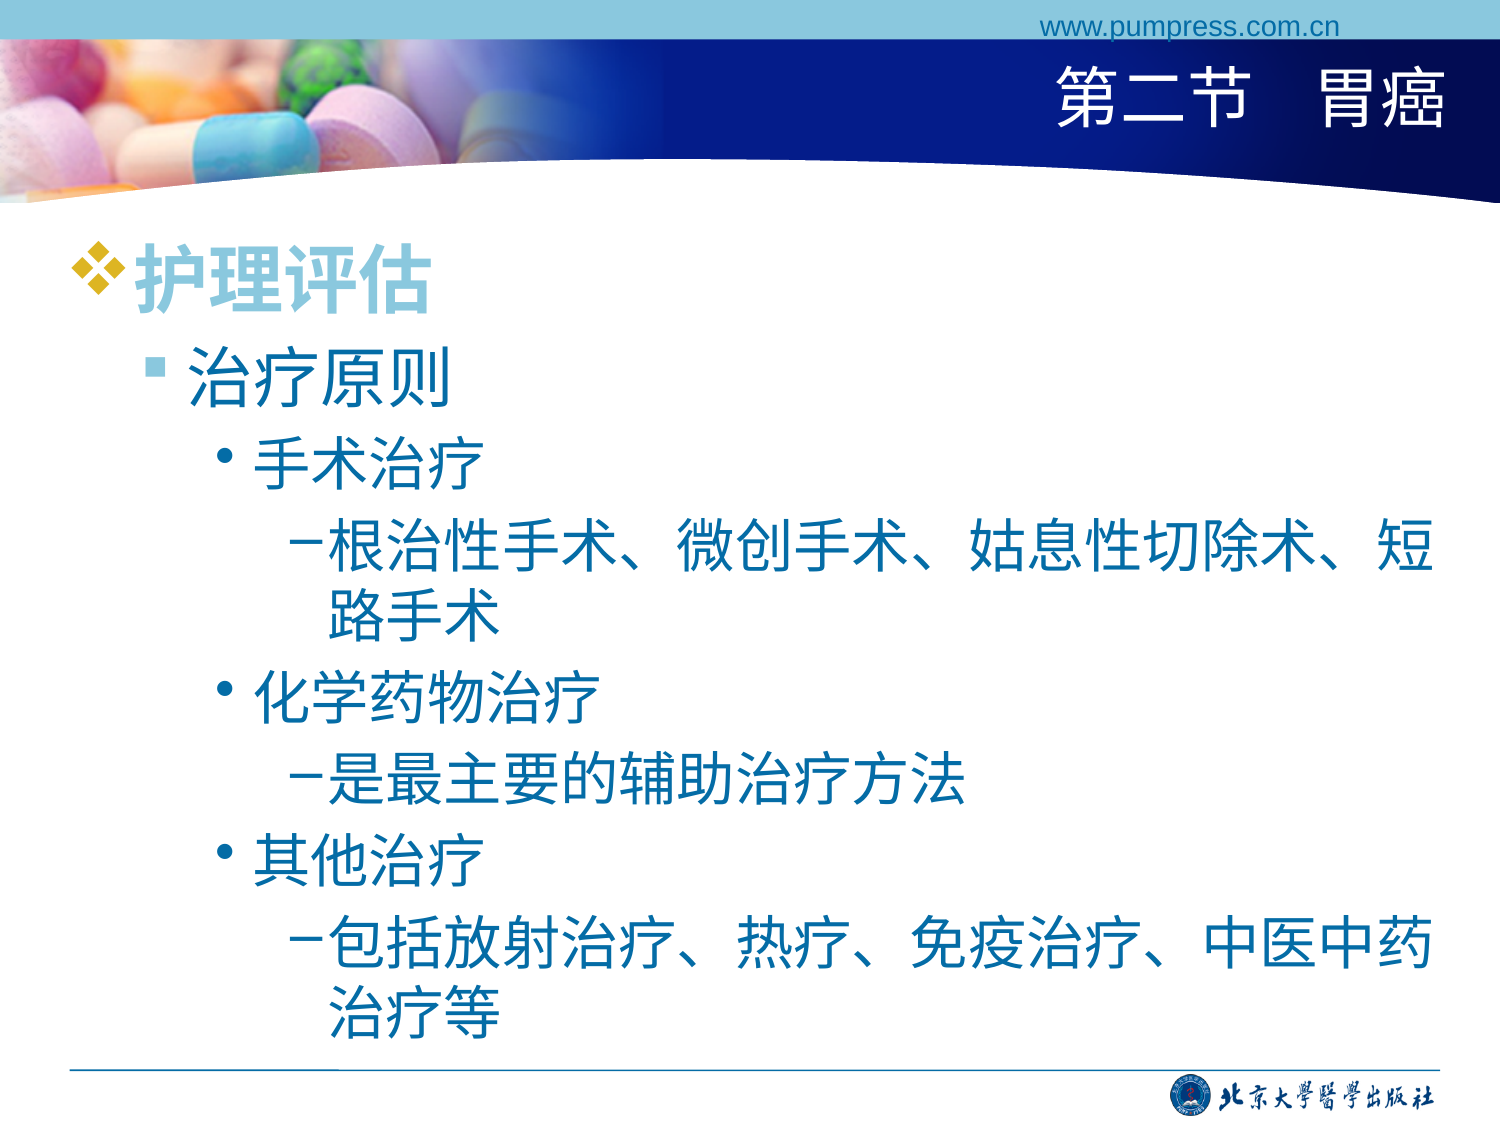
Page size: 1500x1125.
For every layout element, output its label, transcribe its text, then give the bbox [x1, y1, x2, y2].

title 第二节 胃癌 [137, 49, 1463, 143]
picture [0, 40, 1500, 203]
picture [1170, 1074, 1436, 1118]
slide_number www.pumpress.com.cn [1025, 0, 1463, 38]
list 护理评估 治疗原则 手术治疗 根治性手术、微创手术、姑息性切除术、短路手术 化学药物治疗 是最主要的辅助治疗方法 其他治疗 包括放射治疗、热疗、免疫治疗、中医中药治疗等 [49, 224, 1463, 1026]
